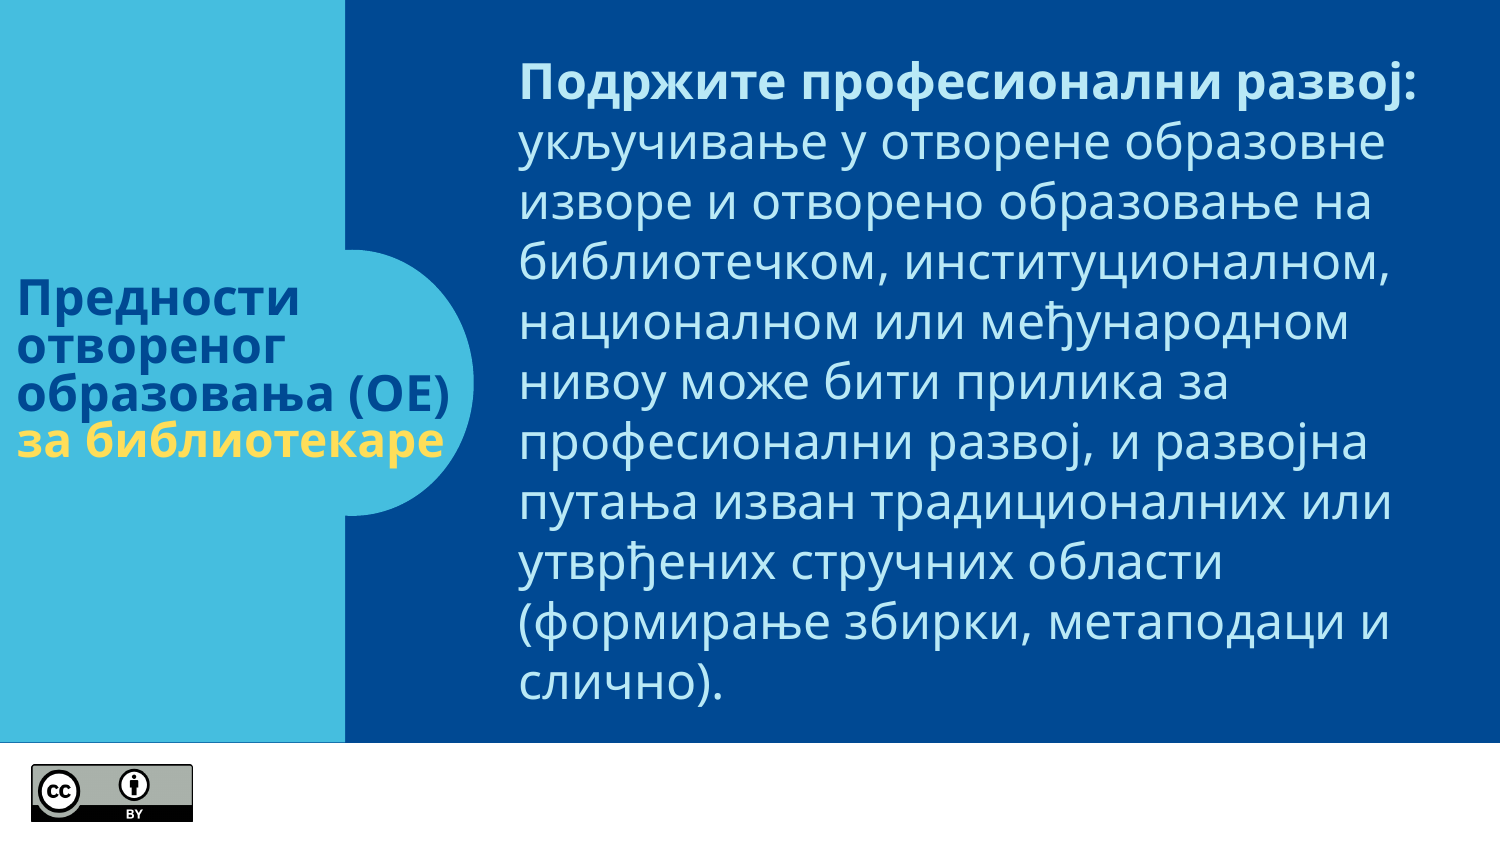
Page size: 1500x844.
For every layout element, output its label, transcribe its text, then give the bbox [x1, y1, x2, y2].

text_box Предности отвореног образовања (ОЕ) за библиотекаре [1, 262, 488, 483]
text_box [272, 483, 433, 516]
text_box [301, 249, 404, 262]
text_box [0, 750, 1500, 844]
text_box [0, 0, 346, 742]
picture [31, 764, 193, 822]
text_box Подржите професионални развој: укључивање у отворене образовне изворе и отворено образовање на библиотечком, институционалном, националном или међународном нивоу може бити прилика за професионални развој, и развојна путања изван традиционалних или утврђених стручних области (формирање збирки, метаподаци и слично). [503, 34, 1500, 725]
